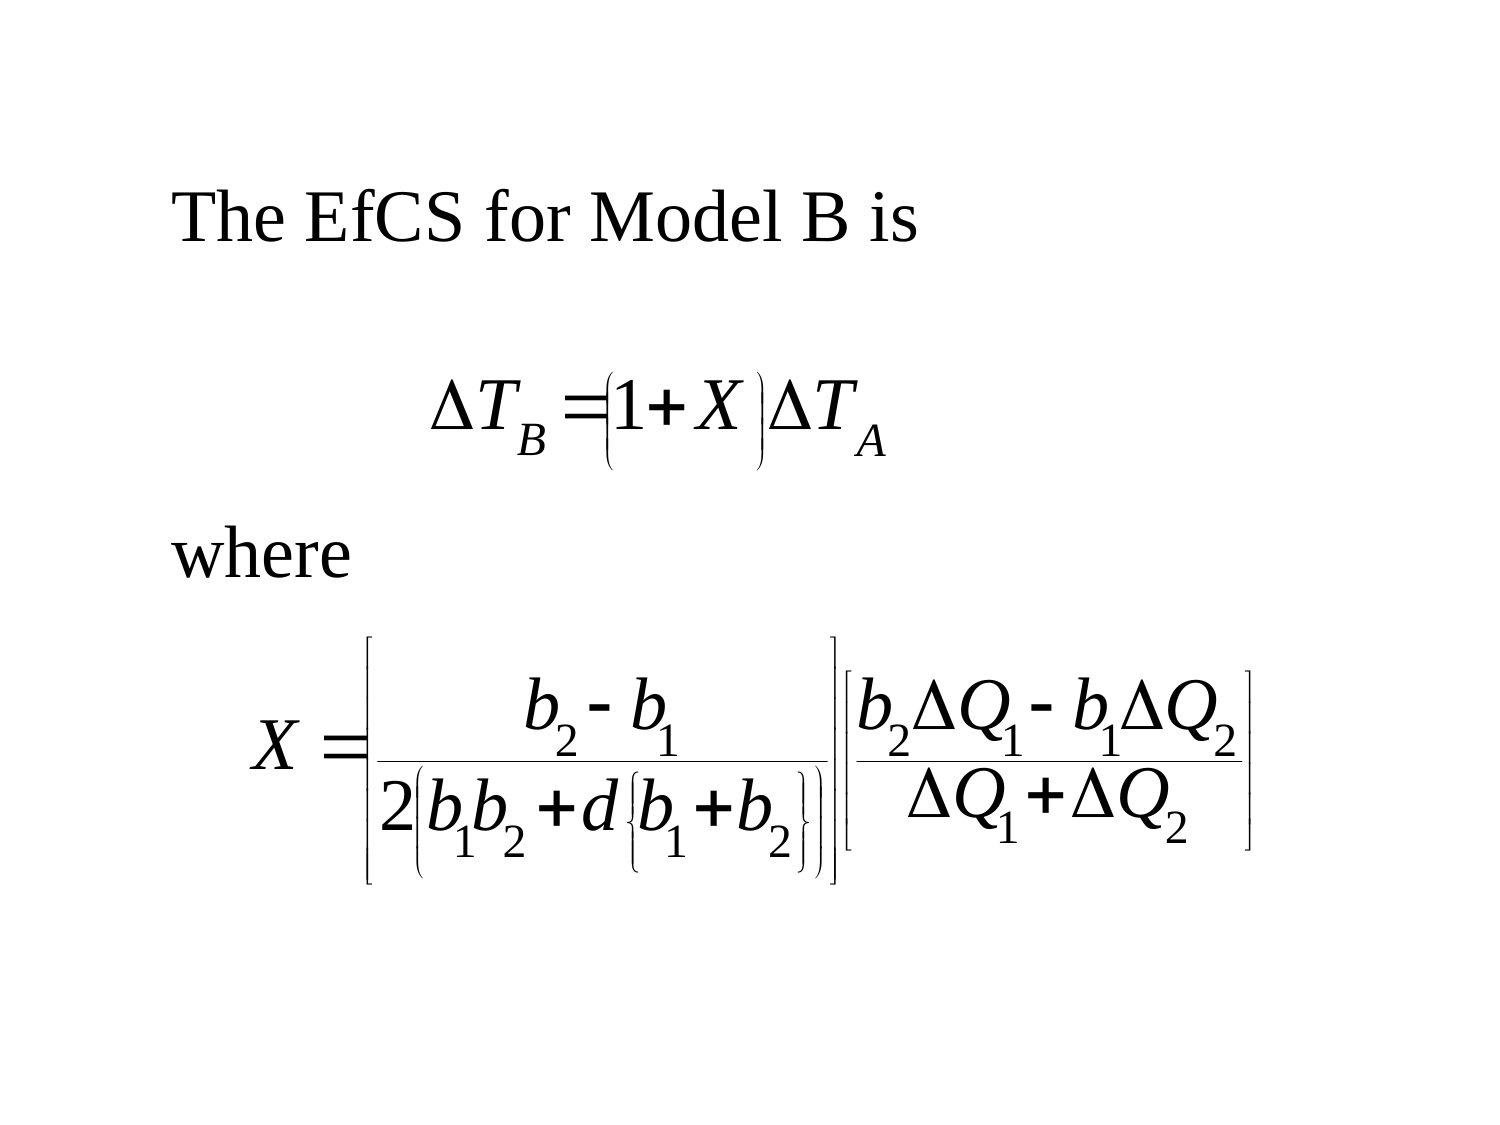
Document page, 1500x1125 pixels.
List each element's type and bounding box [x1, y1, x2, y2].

picture [170, 172, 1368, 929]
